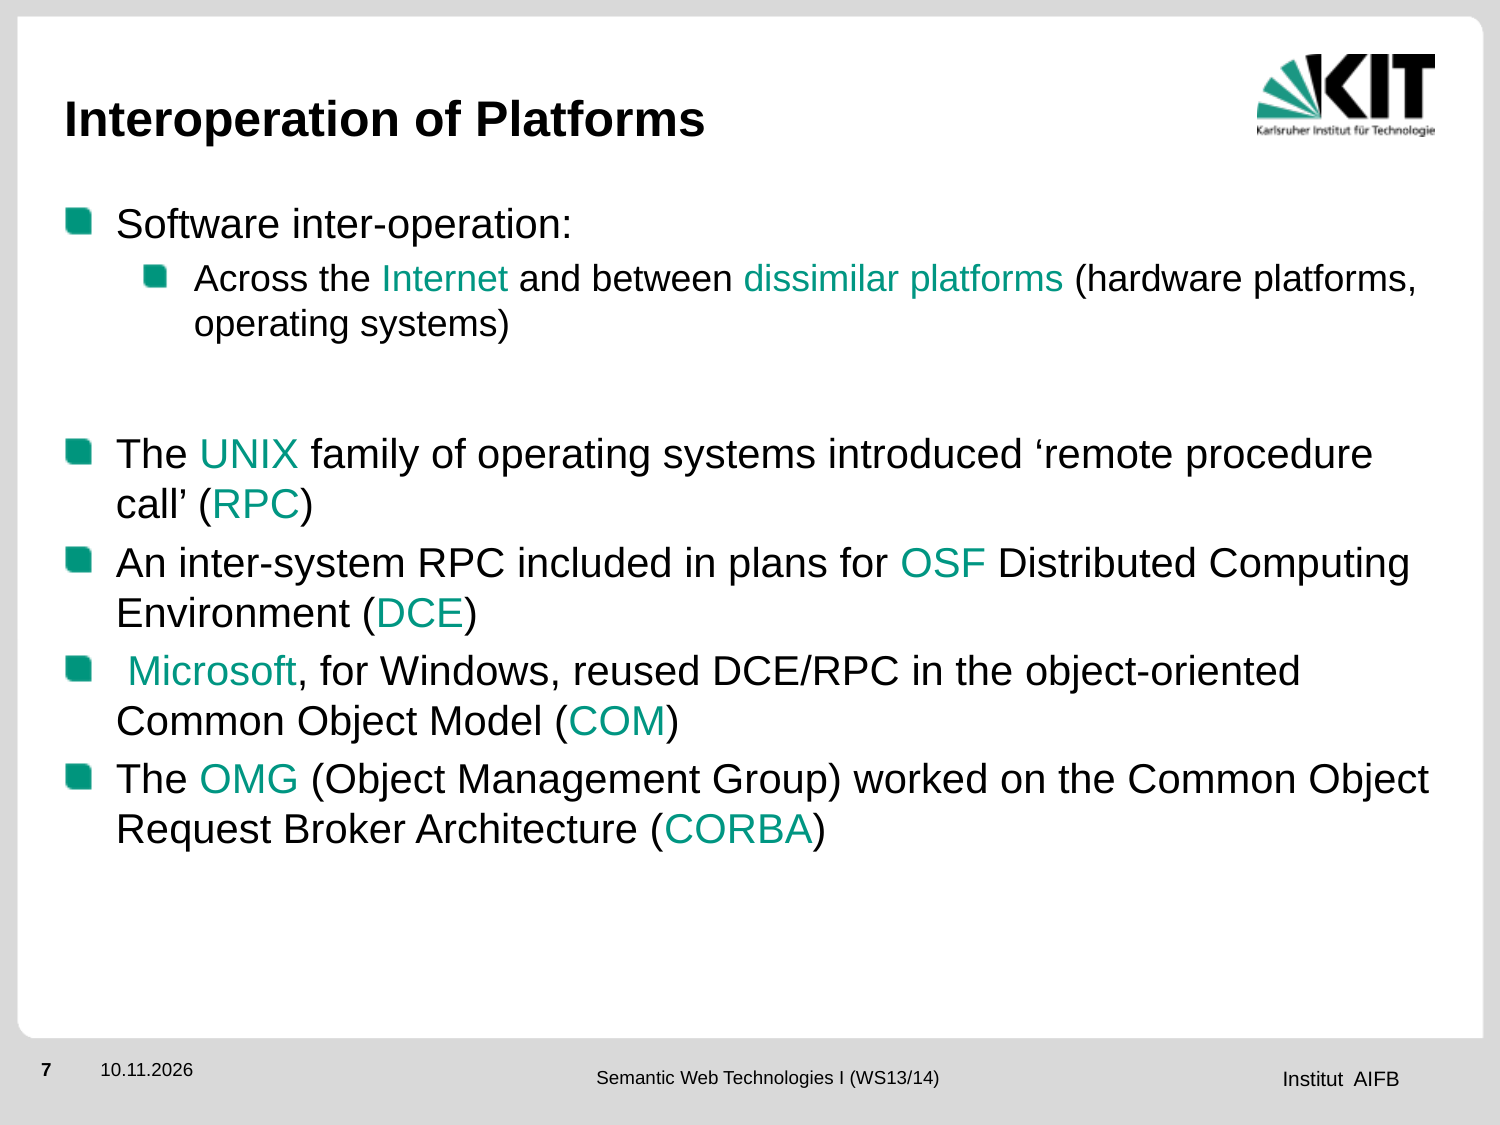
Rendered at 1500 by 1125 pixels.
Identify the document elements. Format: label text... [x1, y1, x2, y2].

list Software inter-operation: Across the Internet and between dissimilar platforms (hardware platforms, operating systems) The UNIX family of operating systems introduced ‘remote procedure call’ (RPC) An inter-system RPC included in plans for OSF Distributed Computing Environment (DCE) Microsoft, for Windows, reused DCE/RPC in the object-oriented Common Object Model (COM) The OMG (Object Management Group) worked on the Common Object Request Broker Architecture (CORBA) [64, 196, 1436, 1000]
title Interoperation of Platforms [64, 54, 1198, 147]
picture [0, 0, 1500, 1125]
